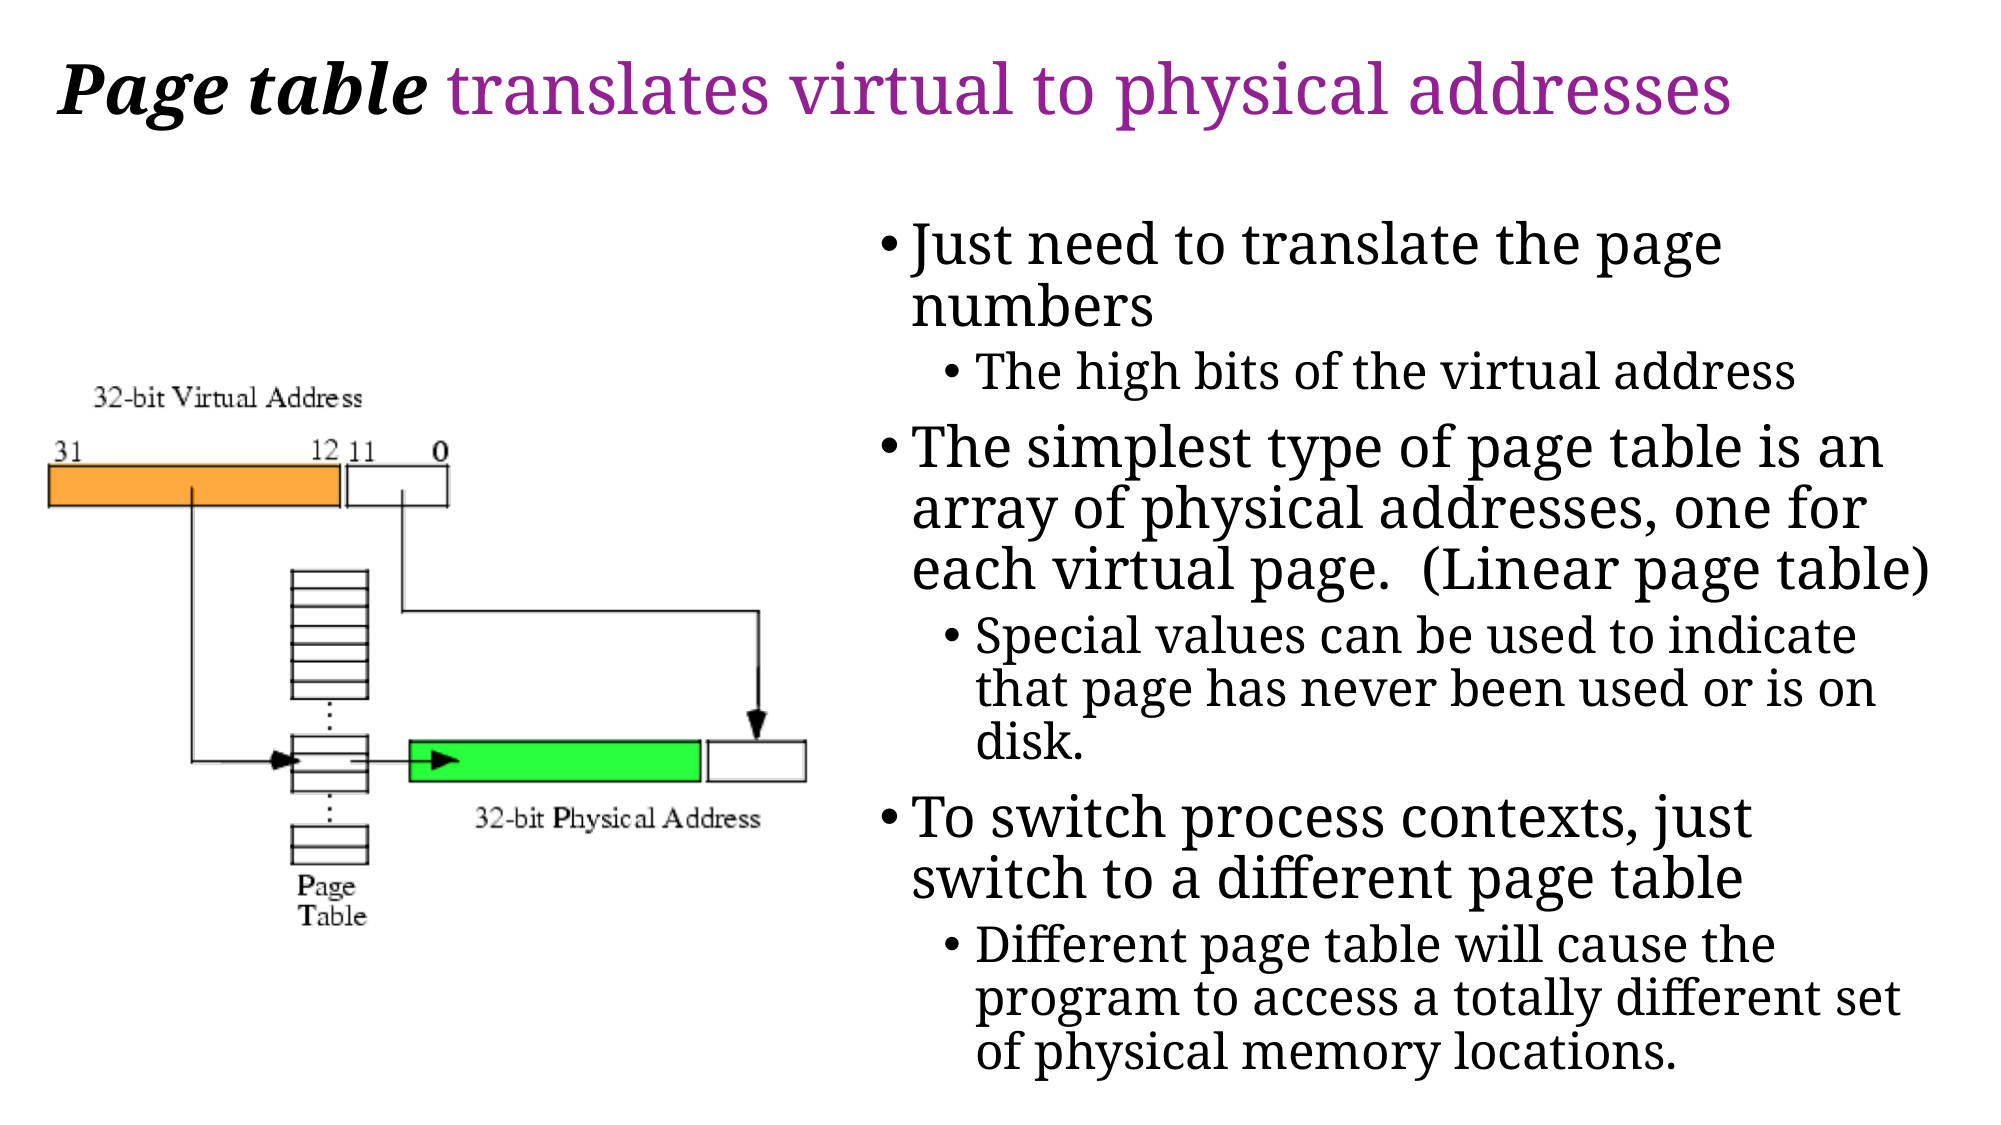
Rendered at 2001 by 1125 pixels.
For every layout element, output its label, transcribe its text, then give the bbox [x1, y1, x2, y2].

list Just need to translate the page numbers The high bits of the virtual address The simplest type of page table is an array of physical addresses, one for each virtual page. (Linear page table) Special values can be used to indicate that page has never been used or is on disk. To switch process contexts, just switch to a different page table Different page table will cause the program to access a totally different set of physical memory locations. [864, 208, 1953, 1101]
title Page table translates virtual to physical addresses [43, 25, 1953, 158]
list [0, 340, 902, 969]
